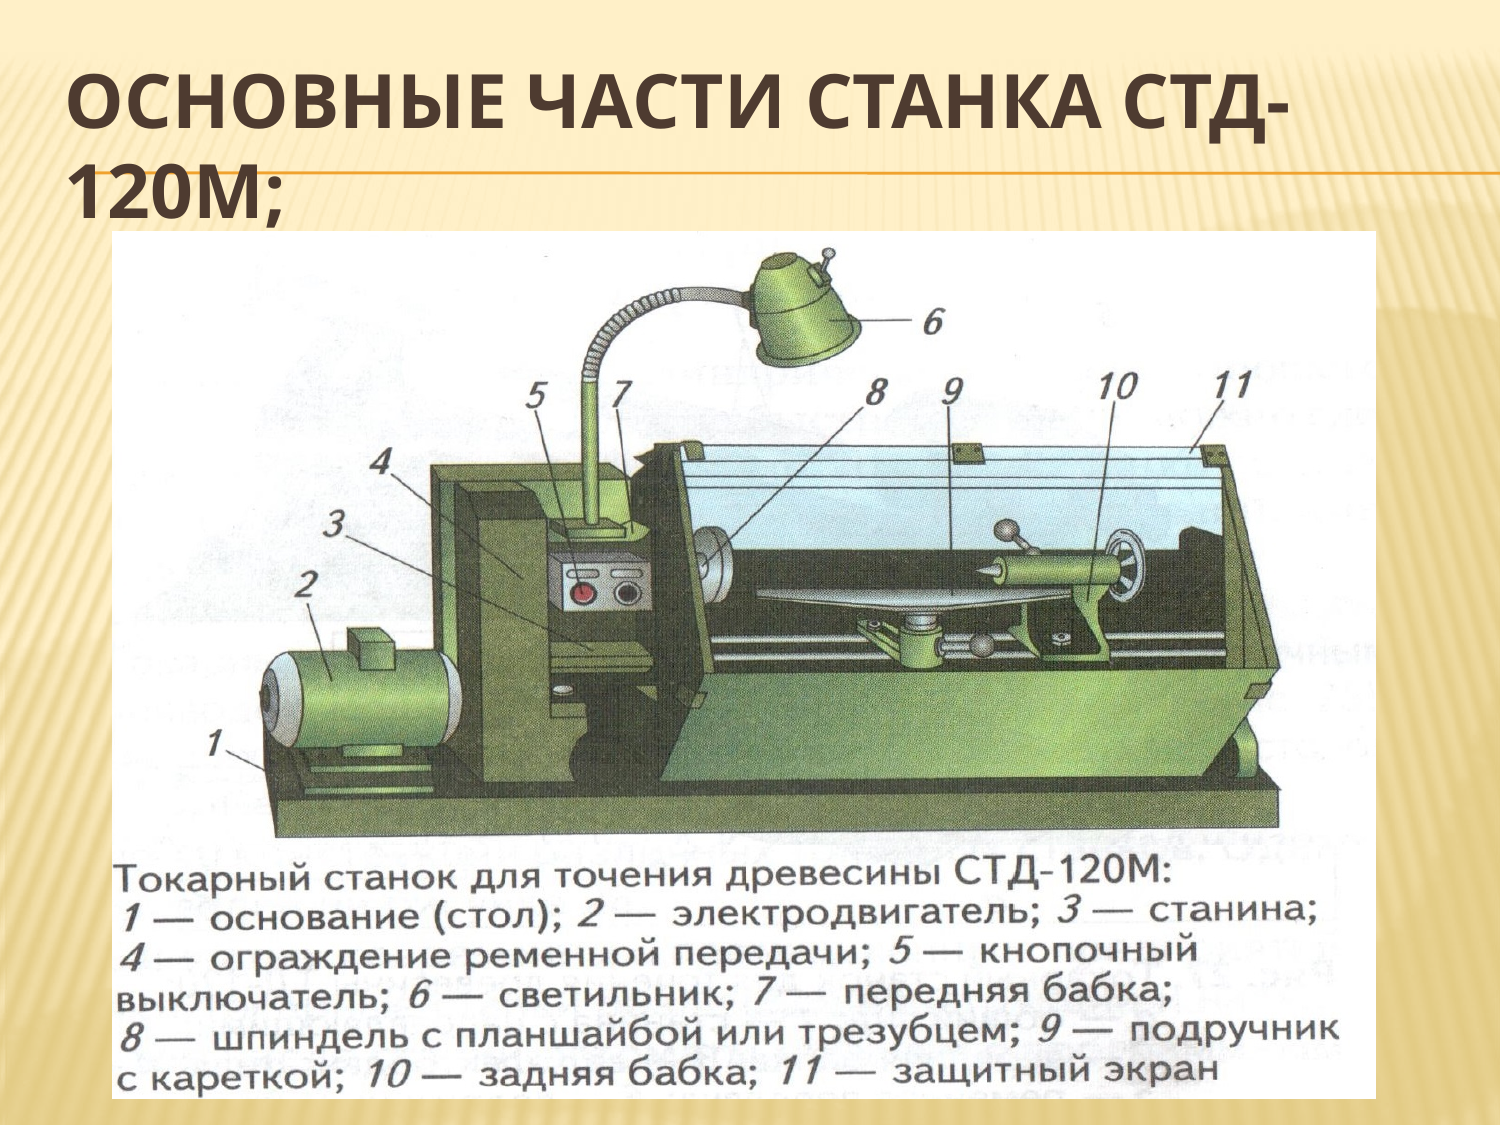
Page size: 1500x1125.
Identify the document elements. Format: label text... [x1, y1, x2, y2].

title Основные части станка стд-120м; [50, 75, 1475, 213]
picture [111, 231, 1377, 1100]
